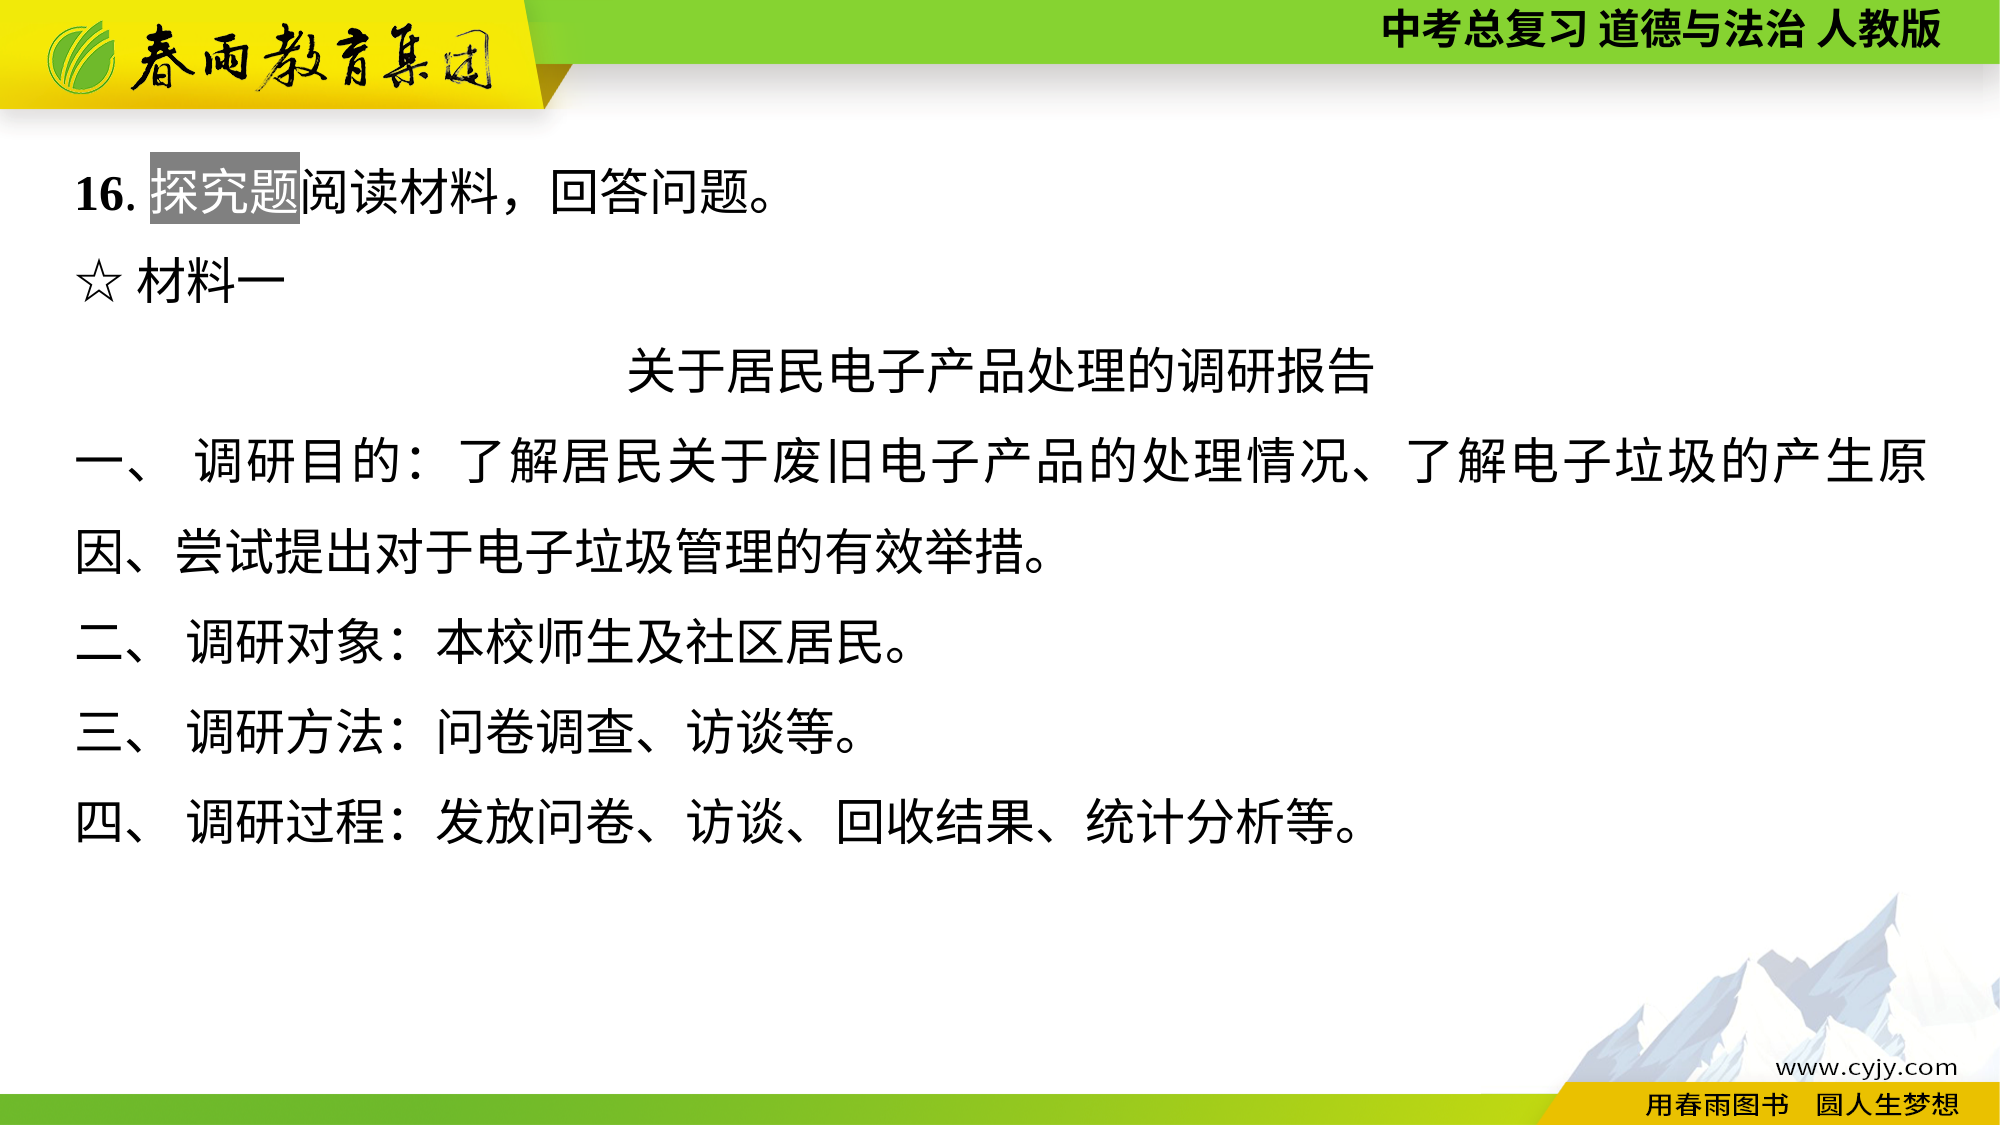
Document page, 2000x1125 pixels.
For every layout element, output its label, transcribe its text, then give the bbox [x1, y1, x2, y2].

picture [0, 0, 2000, 1125]
list 16.探究题阅读材料，回答问题。 ☆材料一 关于居民电子产品处理的调研报告 一、 调研目的：了解居民关于废旧电子产品的处理情况、了解电子垃圾的产生原因、尝试提出对于电子垃圾管理的有效举措。 二、 调研对象：本校师生及社区居民。 三、 调研方法：问卷调查、访谈等。 四、 调研过程：发放问卷、访谈、回收结果、统计分析等。 [59, 122, 1944, 854]
